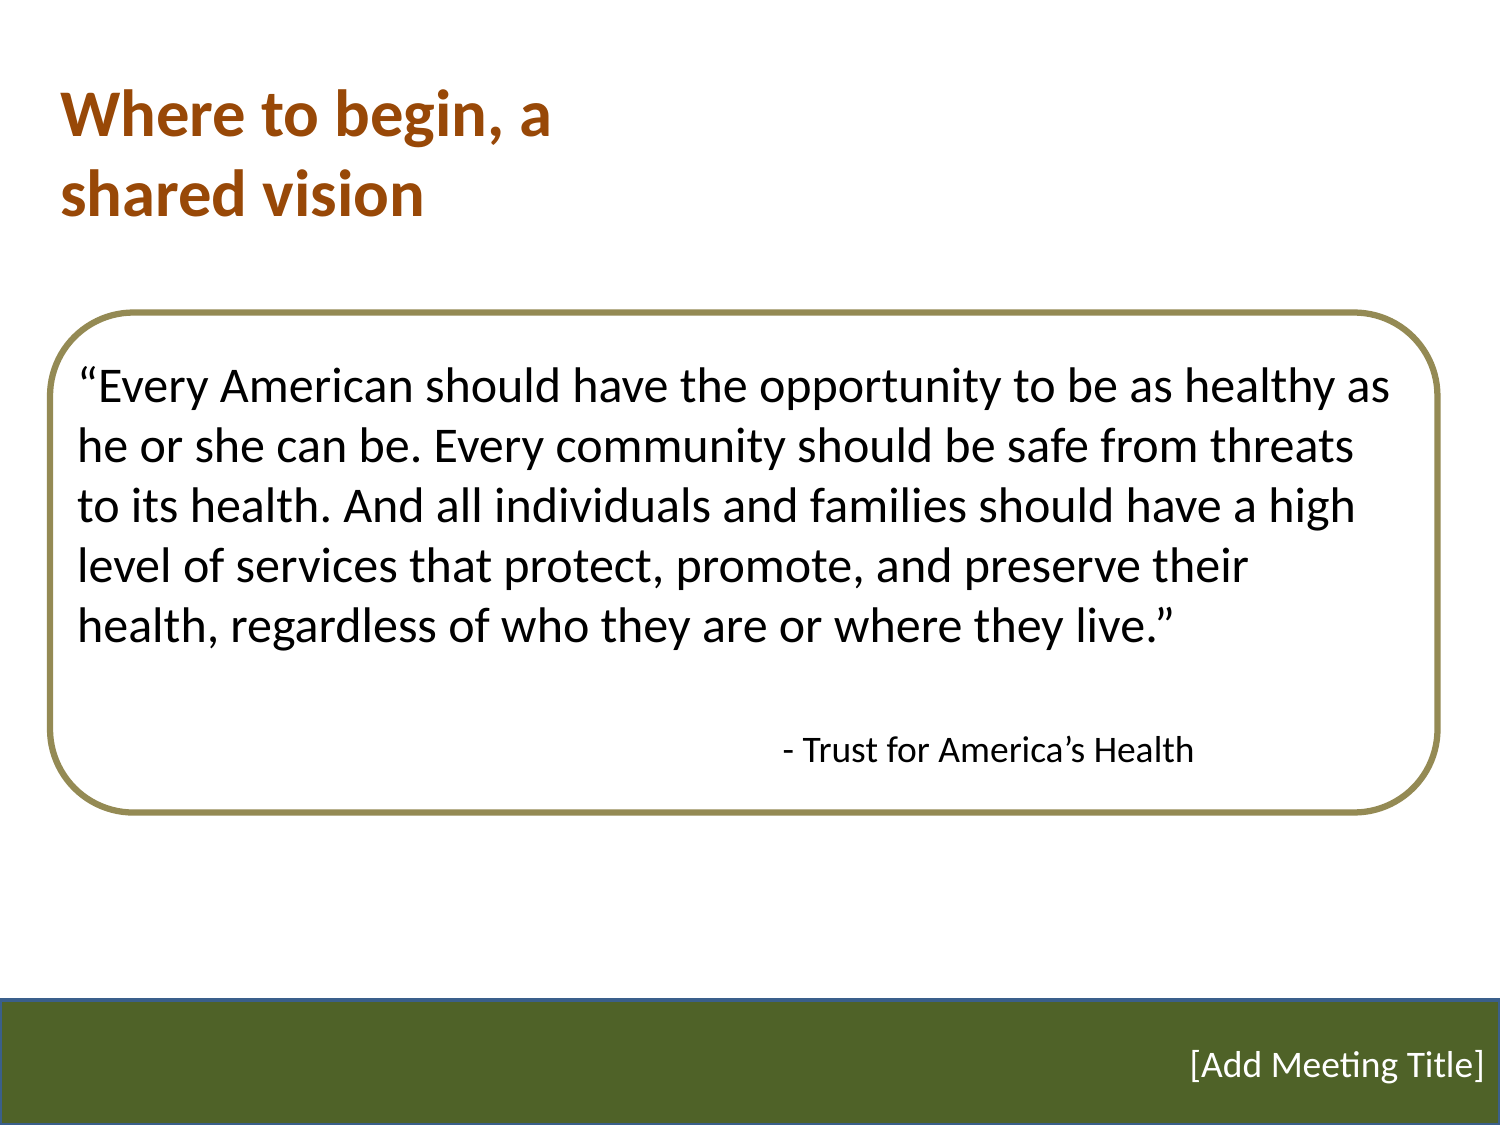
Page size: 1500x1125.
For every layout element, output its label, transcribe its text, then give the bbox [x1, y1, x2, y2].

text_box [Add Meeting Title] [0, 998, 1500, 1125]
text_box Where to begin, a shared vision [45, 62, 771, 238]
text_box [47, 310, 1440, 815]
